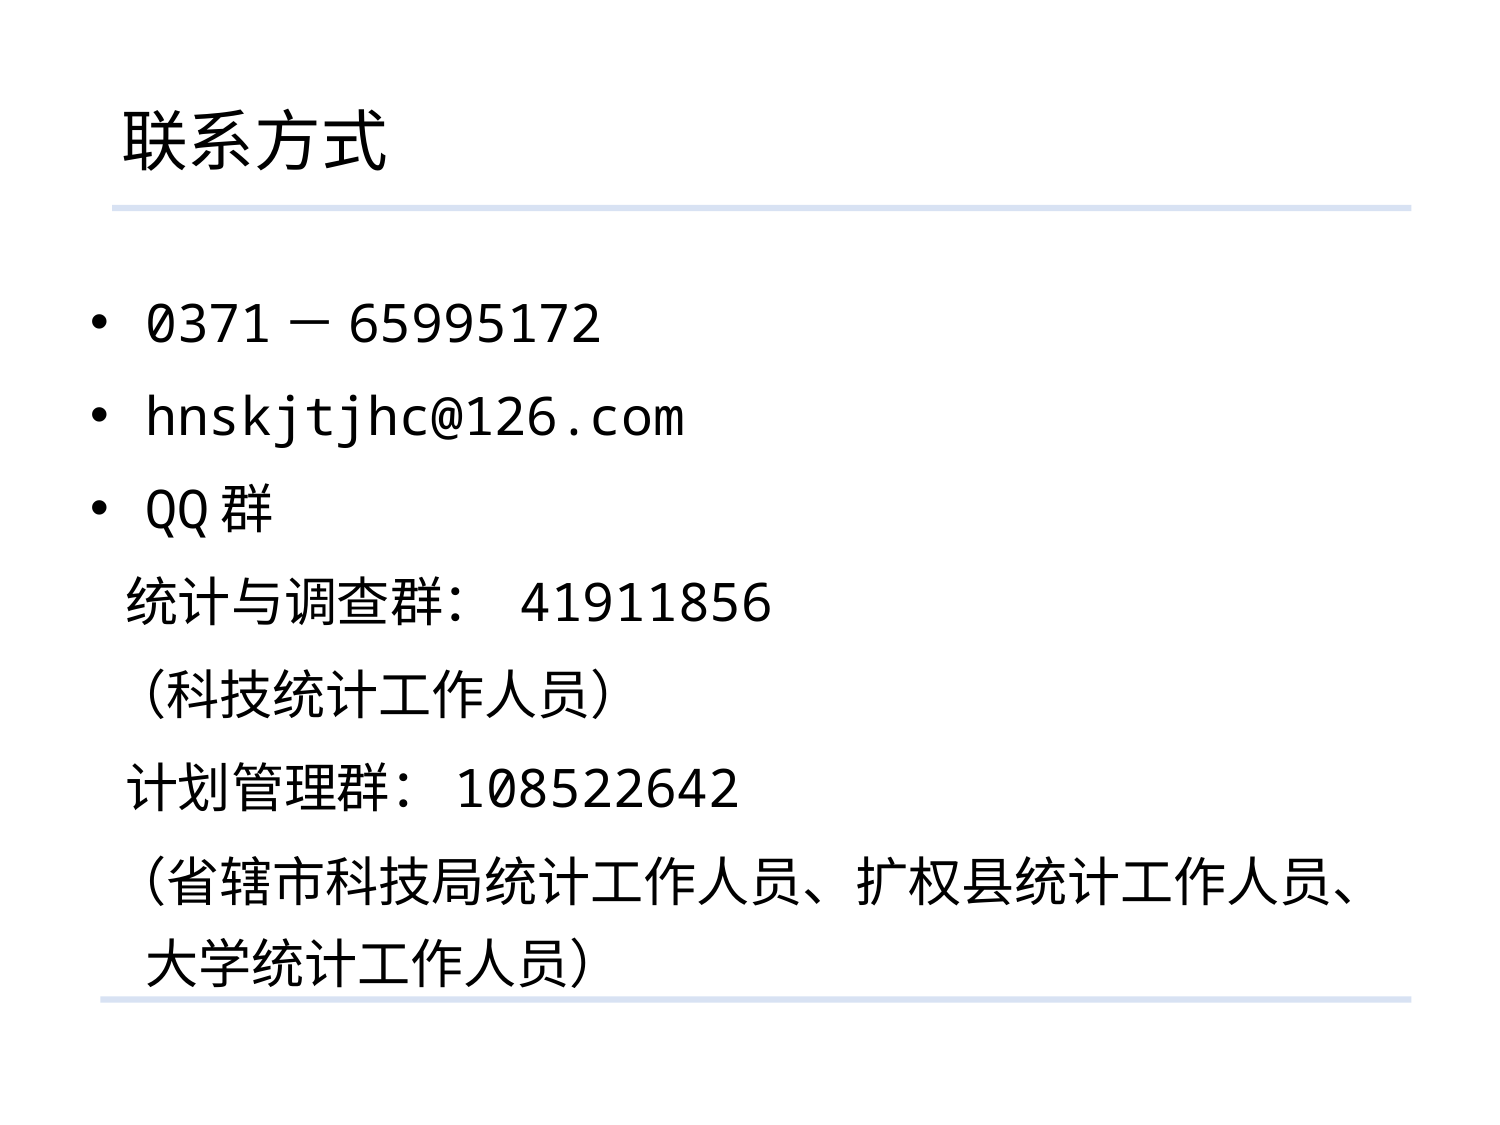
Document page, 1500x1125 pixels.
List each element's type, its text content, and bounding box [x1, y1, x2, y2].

title 联系方式 [75, 45, 1425, 233]
list 0371－65995172 hnskjtjhc@126.com QQ群 统计与调查群： 41911856 （科技统计工作人员） 计划管理群：108522642 （省辖市科技局统计工作人员、扩权县统计工作人员、大学统计工作人员） [75, 262, 1425, 1005]
